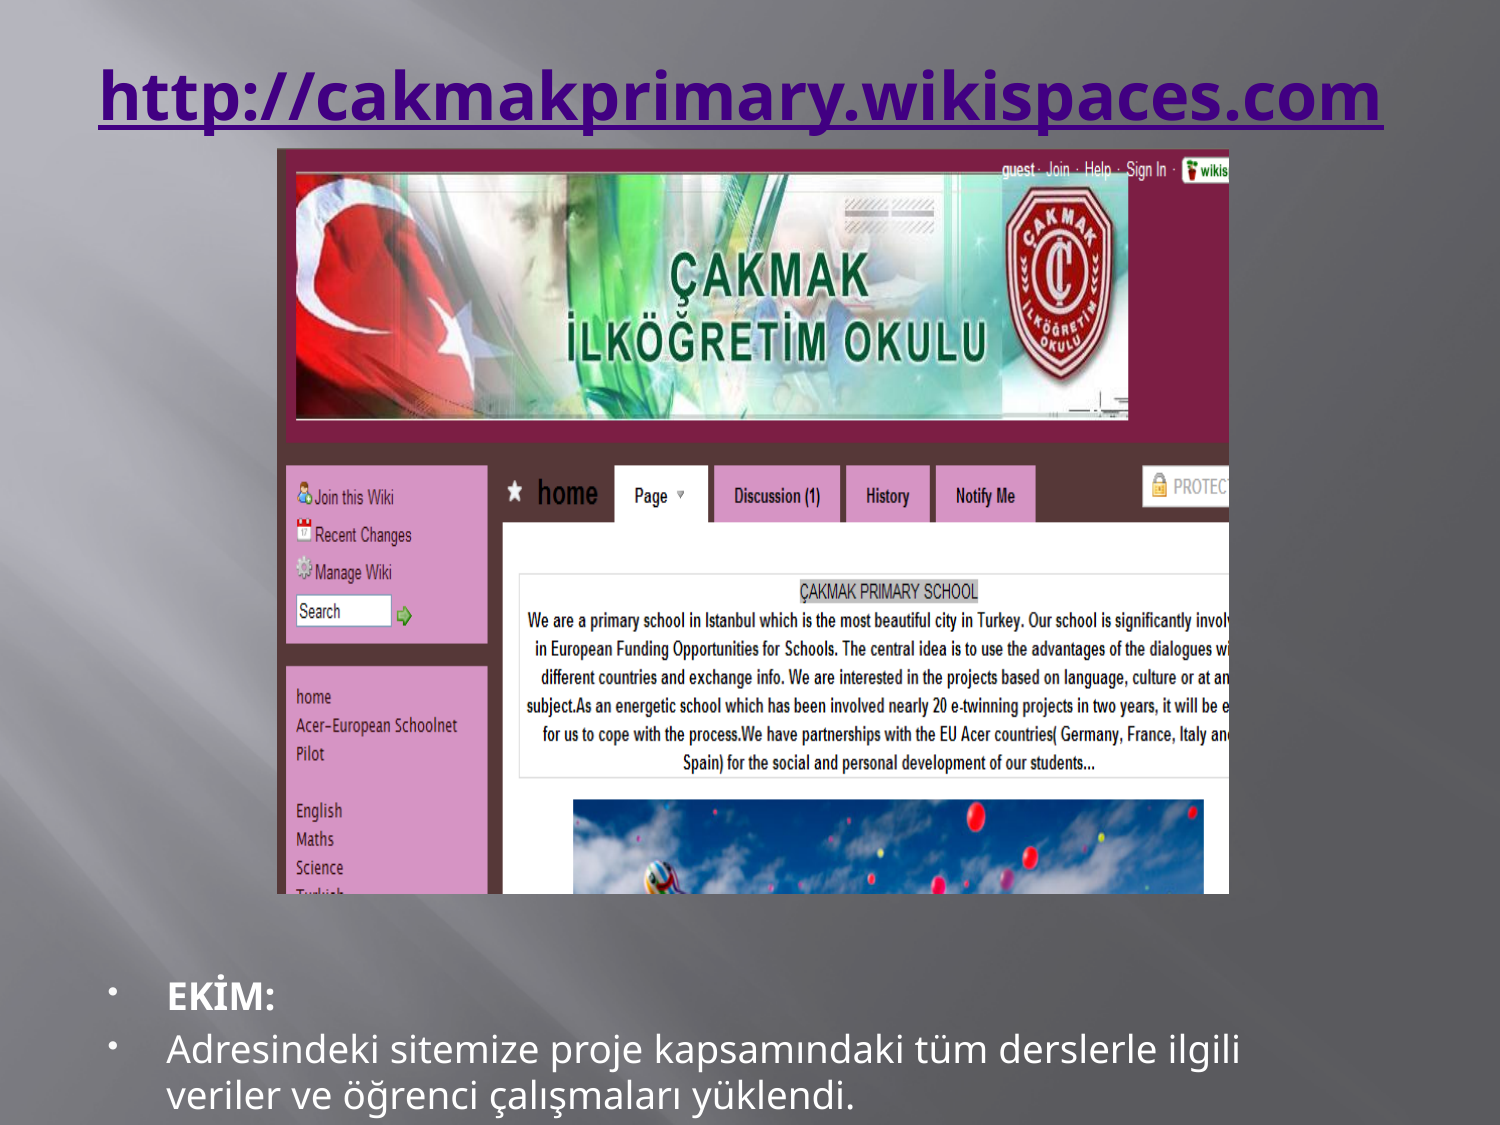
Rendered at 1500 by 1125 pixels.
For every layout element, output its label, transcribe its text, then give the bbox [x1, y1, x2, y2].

list EKİM: Adresindeki sitemize proje kapsamındaki tüm derslerle ilgili veriler ve öğrenci çalışmaları yüklendi. [75, 964, 1317, 1125]
picture [277, 148, 1229, 894]
title http://cakmakprimary.wikispaces.com [75, 45, 1425, 233]
